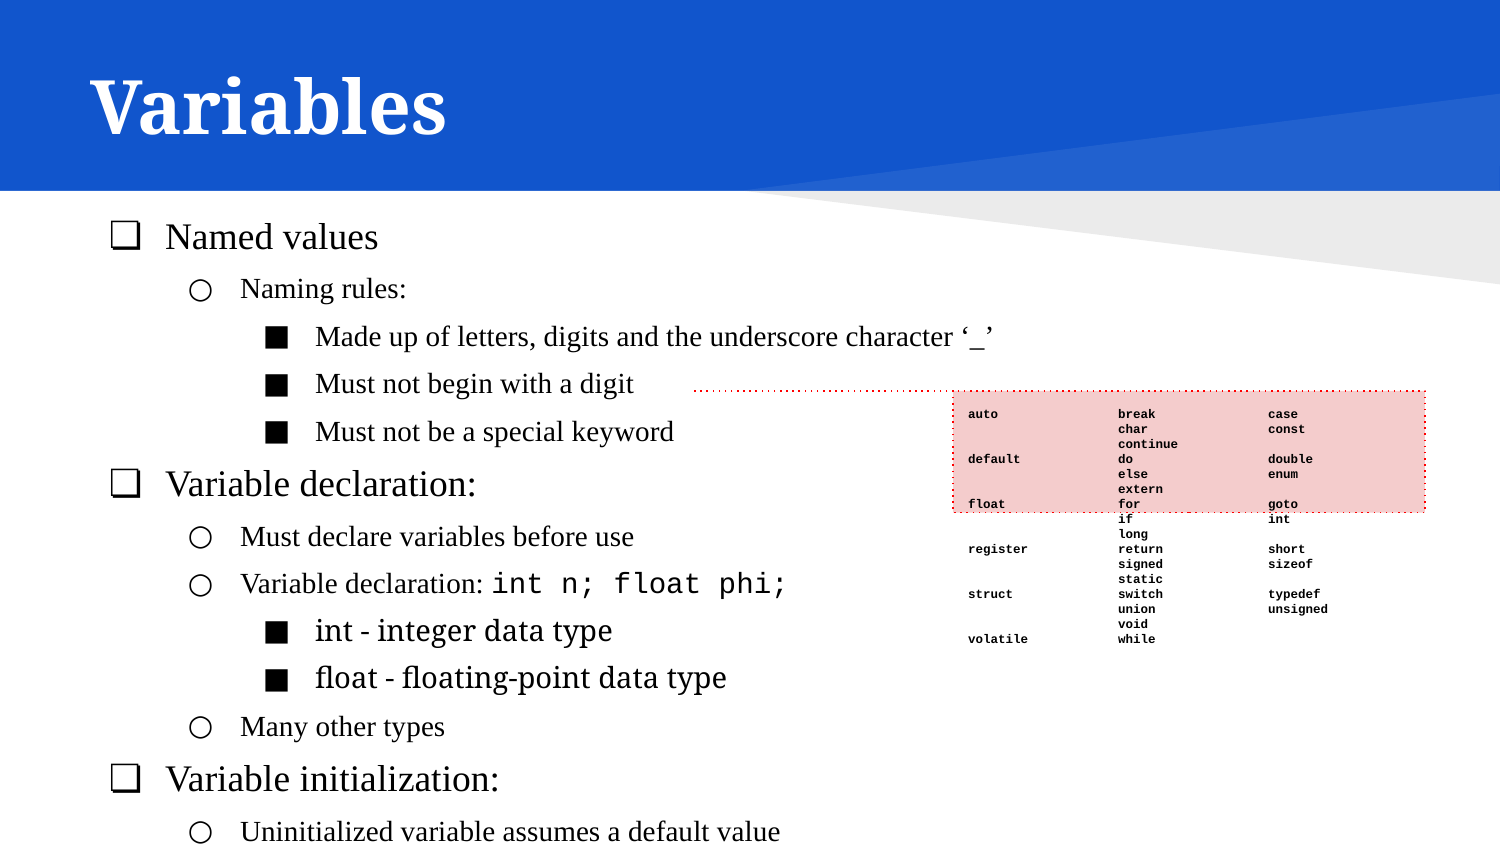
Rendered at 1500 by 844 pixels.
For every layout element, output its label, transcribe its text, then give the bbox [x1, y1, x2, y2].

list Named values Naming rules: Made up of letters, digits and the underscore character ‘_’ Must not begin with a digit Must not be a special keyword Variable declaration: Must declare variables before use Variable declaration: int n; float phi; int - integer data type float - floating-point data type Many other types Variable initialization: Uninitialized variable assumes a default value Variables initialized via assignment operator: n = 3; Can also be initialized at declaration: float phi = 1.6180339887; Can declare/initialize multiple variables at once: int a, b, c = 0, d = 4; [75, 196, 1425, 808]
title Variables [75, 33, 1425, 175]
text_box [691, 390, 1426, 513]
